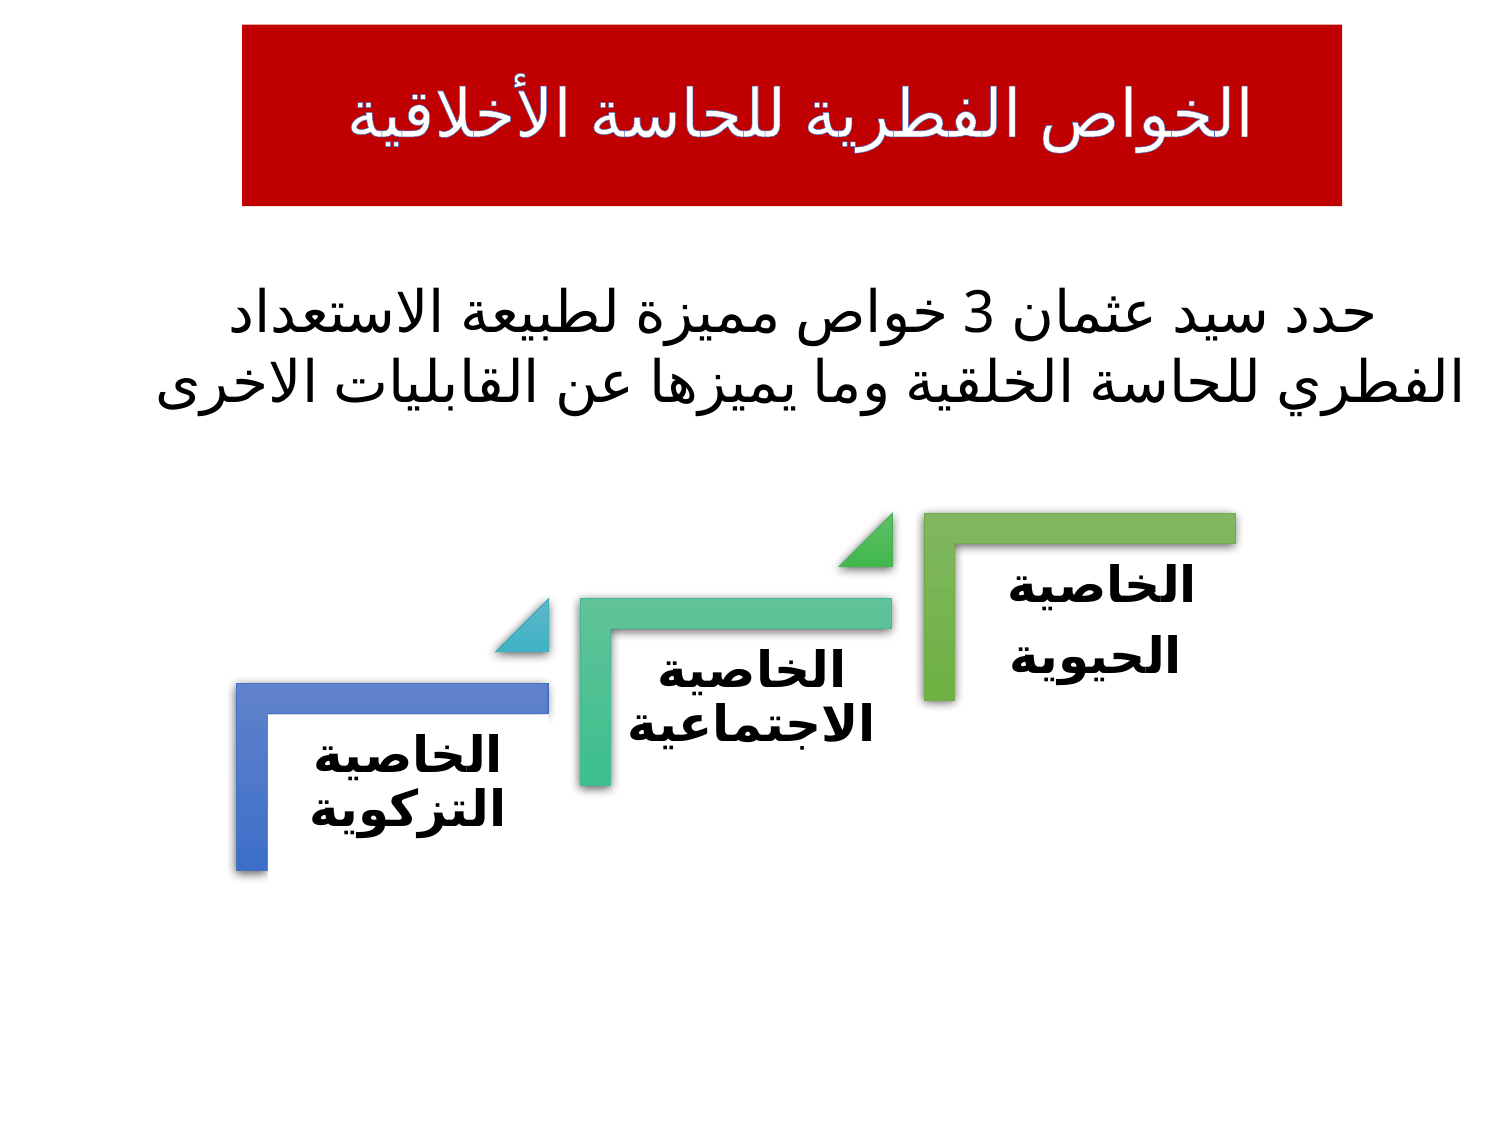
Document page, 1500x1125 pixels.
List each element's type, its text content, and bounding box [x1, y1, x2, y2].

title الخواص الفطرية للحاسة الأخلاقية [242, 24, 1343, 207]
text_box حدد سيد عثمان 3 خواص مميزة لطبيعة الاستعداد الفطري للحاسة الخلقية وما يميزها عن القابليات الاخرى [139, 267, 1482, 423]
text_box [236, 403, 1237, 1071]
